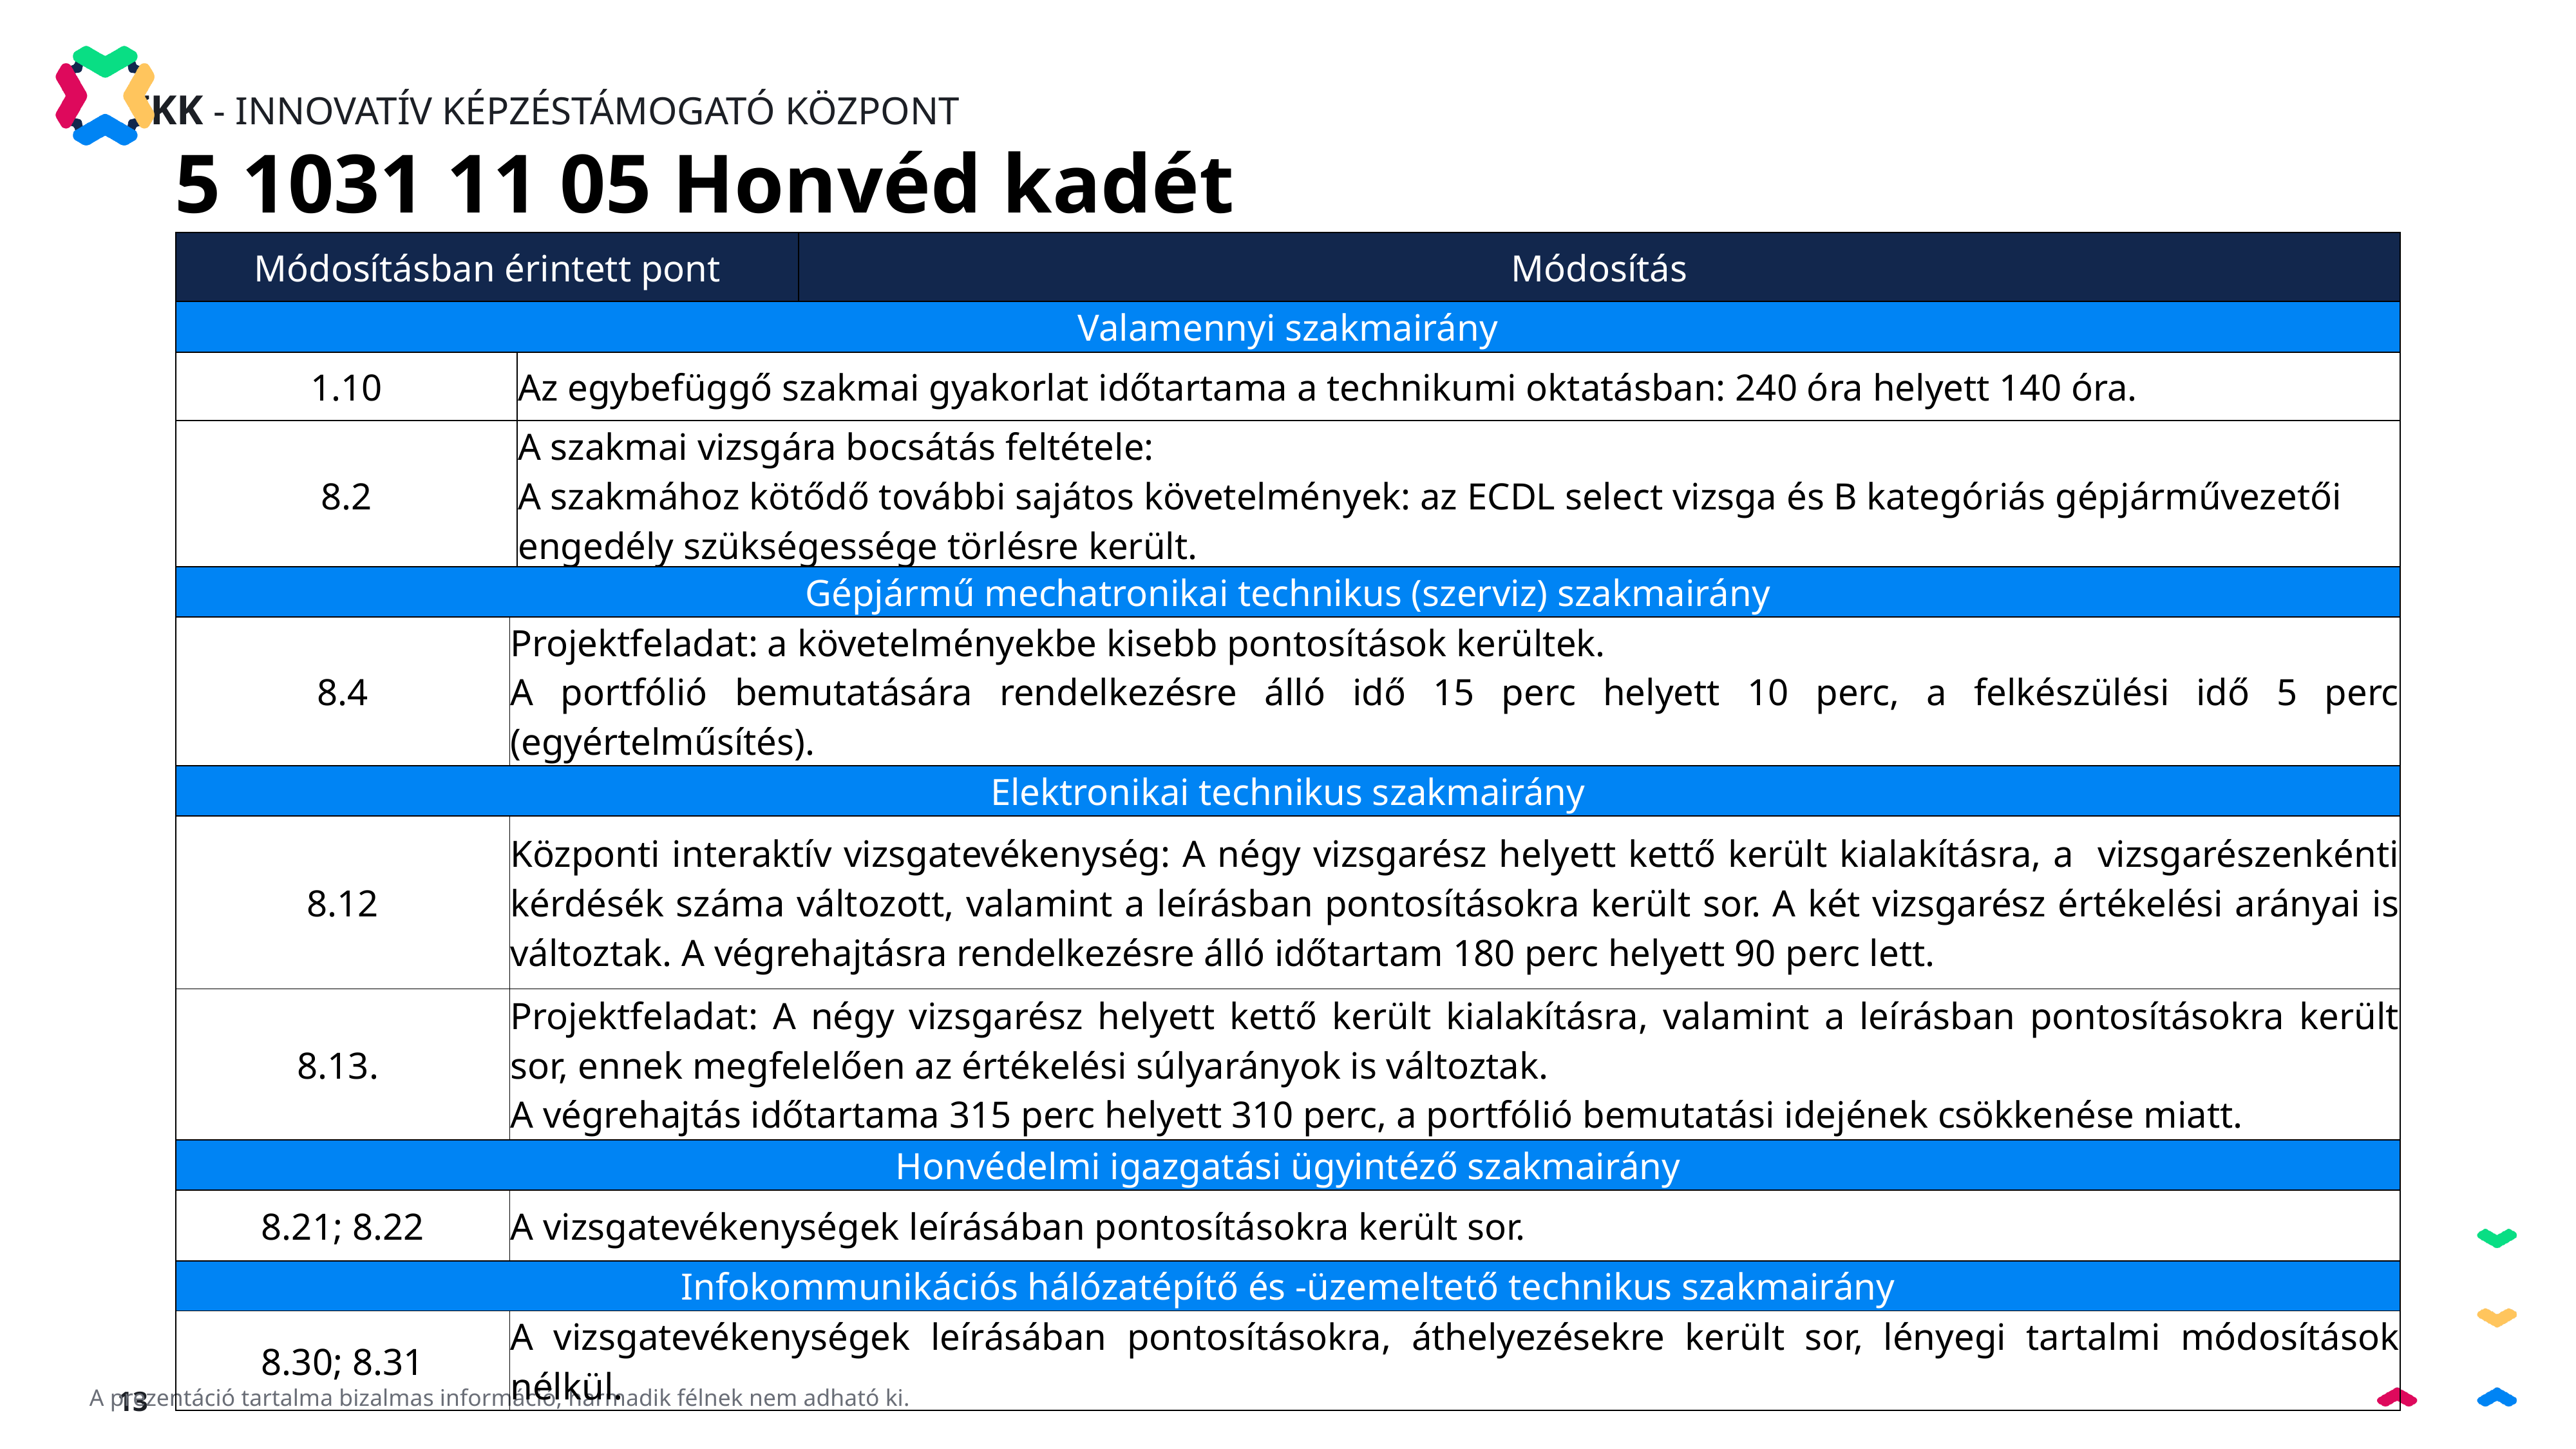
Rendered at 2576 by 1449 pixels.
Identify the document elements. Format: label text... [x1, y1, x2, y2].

table_cell Az egybefüggő szakmai gyakorlat időtartama a technikumi oktatásban: 240 óra helyett 140 óra. [518, 353, 2400, 420]
picture [2401, 1229, 2517, 1406]
table_cell Infokommunikációs hálózatépítő és -üzemeltető technikus szakmairány [176, 1262, 2400, 1311]
table_header Módosításban érintett pont [176, 233, 798, 301]
table_cell Valamennyi szakmairány [176, 302, 2400, 352]
table_cell Elektronikai technikus szakmairány [176, 766, 2400, 815]
table_header Gépjármű mechatronikai technikus (szerviz) szakmairány [176, 567, 2400, 616]
table_cell 1.10 [176, 353, 516, 420]
table_cell A szakmai vizsgára bocsátás feltétele: A szakmához kötődő további sajátos követelmények: az ECDL select vizsga és B kategóriás gépjárművezetői engedély szükségessége törlésre került. [518, 421, 2400, 566]
table_cell 8.4 [176, 618, 509, 765]
table_cell Honvédelmi igazgatási ügyintéző szakmairány [176, 1141, 2400, 1189]
table_cell Projektfeladat: A négy vizsgarész helyett kettő került kialakításra, valamint a leírásban pontosításokra került sor, ennek megfelelően az értékelési súlyarányok is változtak. A végrehajtás időtartama 315 perc helyett 310 perc, a portfólió bemutatási idejének csökkenése miatt. [510, 989, 2400, 1139]
table_cell A vizsgatevékenységek leírásában pontosításokra került sor. [510, 1191, 2400, 1260]
table_cell 8.30; 8.31 [176, 1311, 509, 1410]
table_cell Projektfeladat: a követelményekbe kisebb pontosítások kerültek. A portfólió bemutatására rendelkezésre álló idő 15 perc helyett 10 perc, a felkészülési idő 5 perc (egyértelműsítés). [510, 618, 2400, 765]
table_cell 8.2 [176, 421, 516, 566]
table_cell 8.13. [176, 989, 509, 1139]
table_cell Központi interaktív vizsgatevékenység: A négy vizsgarész helyett kettő került kialakításra, a vizsgarészenkénti kérdésék száma változott, valamint a leírásban pontosításokra került sor. A két vizsgarész értékelési arányai is változtak. A végrehajtásra rendelkezésre álló időtartam 180 perc helyett 90 perc lett. [510, 817, 2400, 989]
table_cell 8.21; 8.22 [176, 1191, 509, 1260]
picture [55, 46, 155, 146]
table_cell 8.12 [176, 817, 509, 989]
list 5 1031 11 05 Honvéd kadét [175, 132, 2334, 210]
table_cell A vizsgatevékenységek leírásában pontosításokra, áthelyezésekre került sor, lényegi tartalmi módosítások nélkül. [510, 1311, 2400, 1410]
table_header Módosítás [799, 233, 2400, 301]
